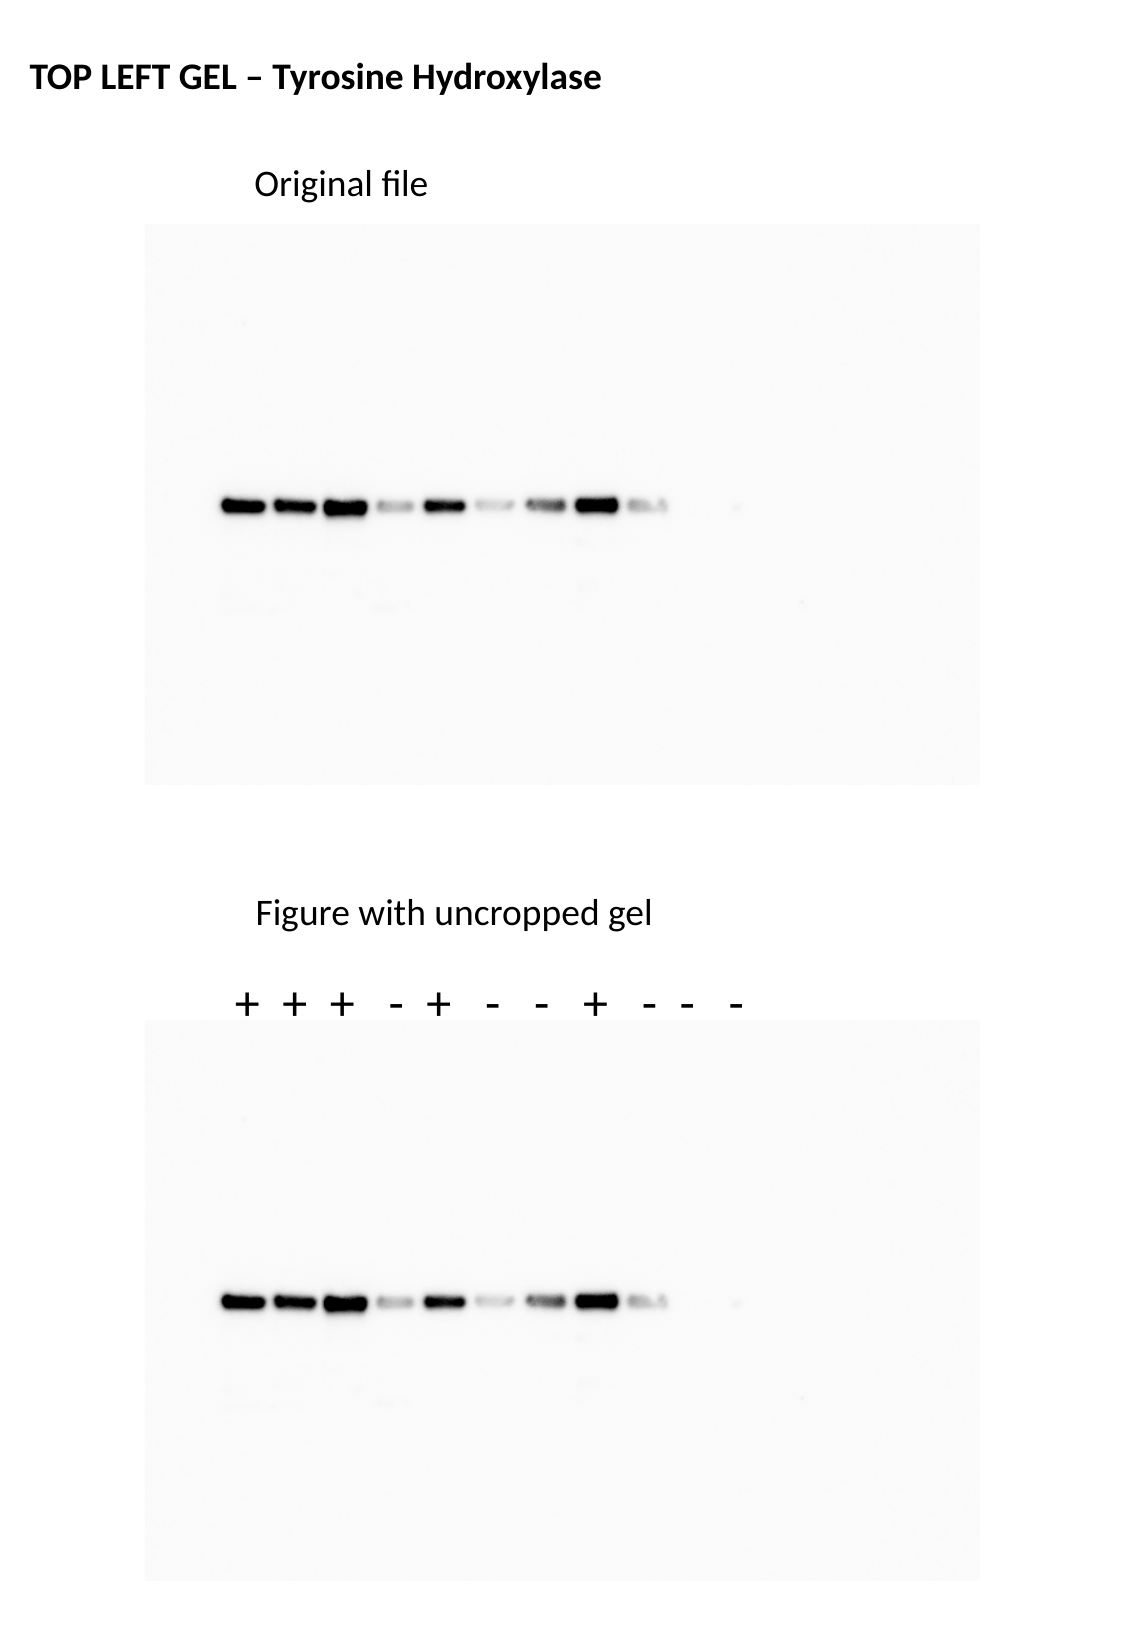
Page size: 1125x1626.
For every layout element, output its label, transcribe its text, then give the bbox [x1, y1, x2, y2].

text_box Original file [239, 151, 444, 212]
text_box + + + - + - - + - - - [220, 962, 771, 1020]
picture [144, 224, 980, 785]
text_box Figure with uncropped gel [240, 881, 669, 941]
text_box TOP LEFT GEL – Tyrosine Hydroxylase [14, 44, 618, 105]
picture [144, 1020, 980, 1581]
